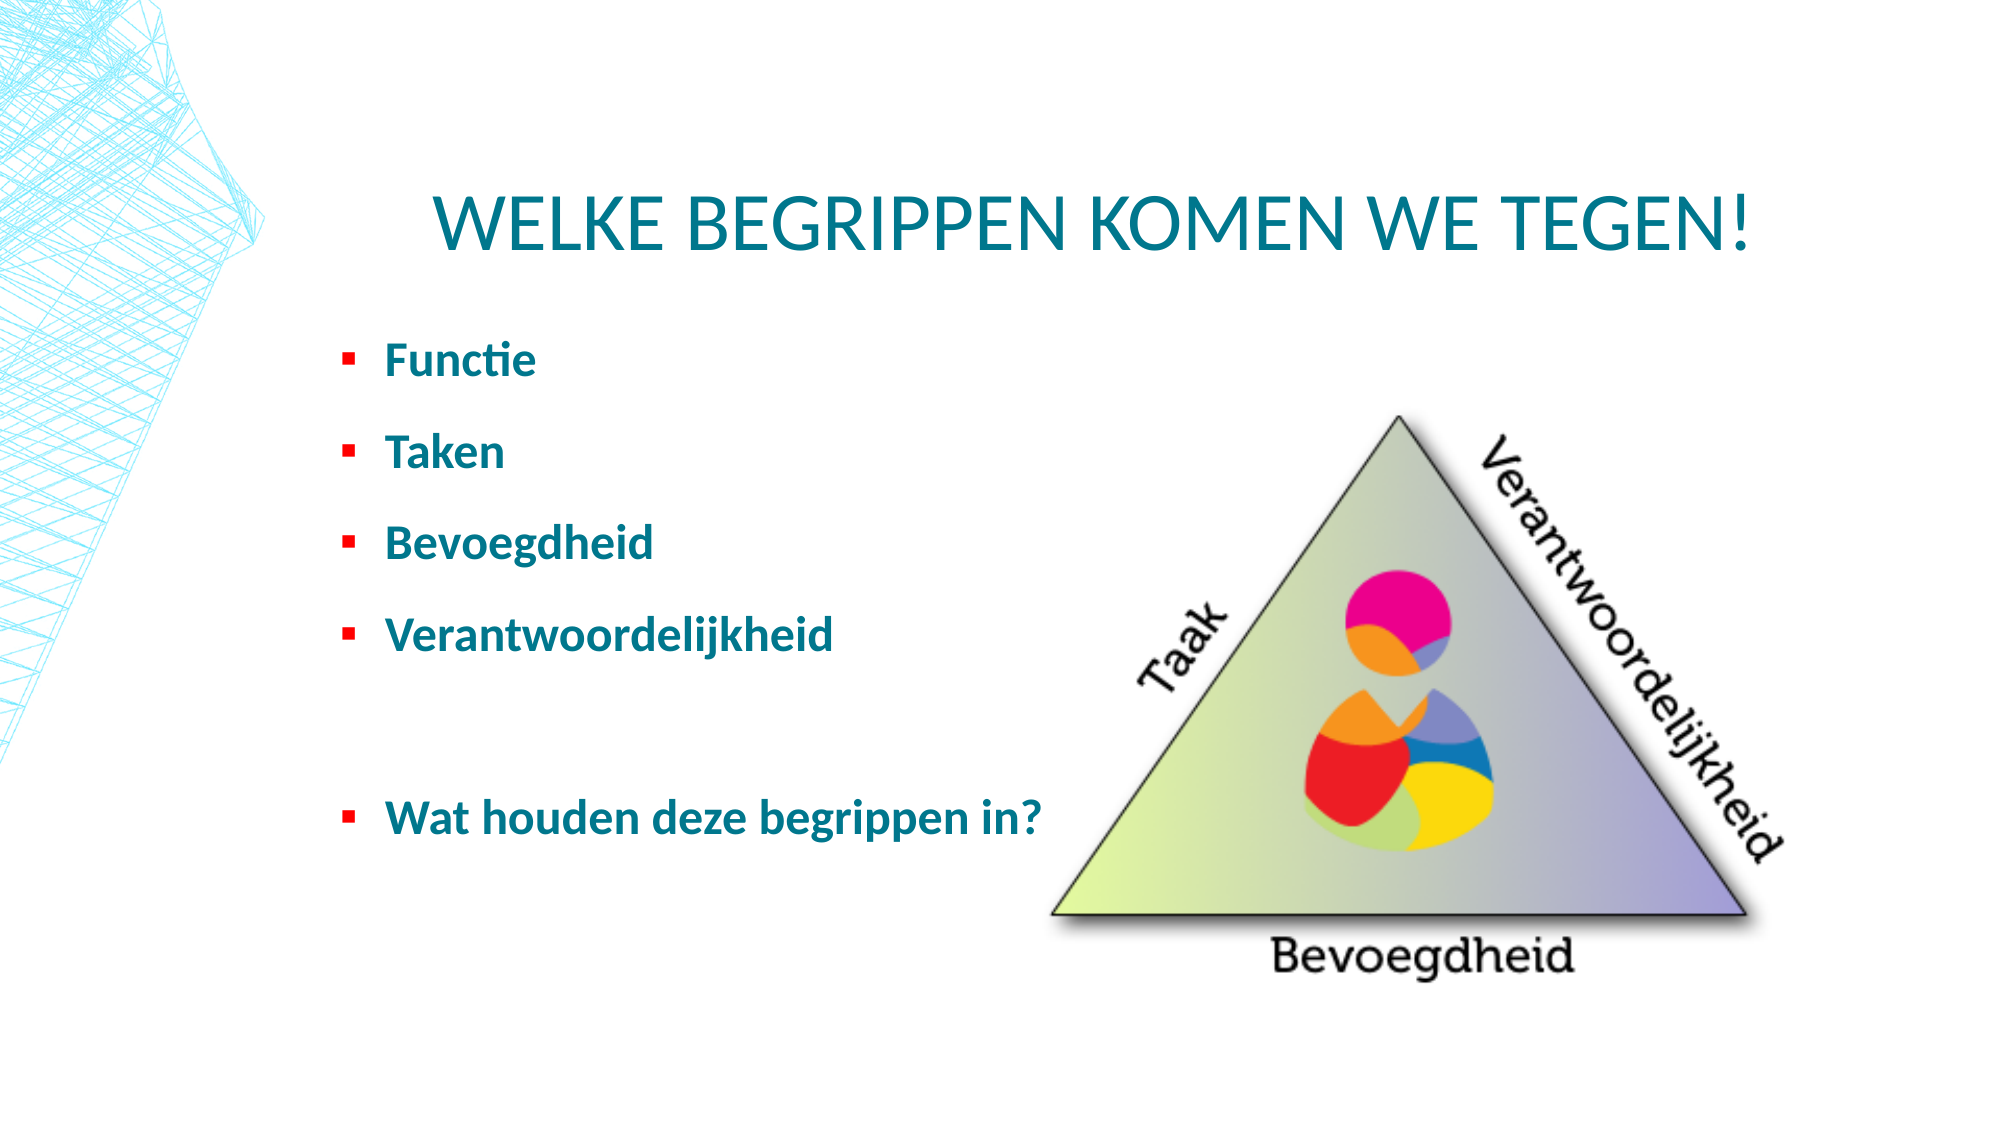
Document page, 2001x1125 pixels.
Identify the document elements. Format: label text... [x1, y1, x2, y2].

list Functie Taken Bevoegdheid Verantwoordelijkheid Wat houden deze begrippen in? [324, 326, 1863, 1062]
picture [0, 0, 2001, 1125]
title Welke begrippen komen we tegen! [324, 62, 1863, 275]
